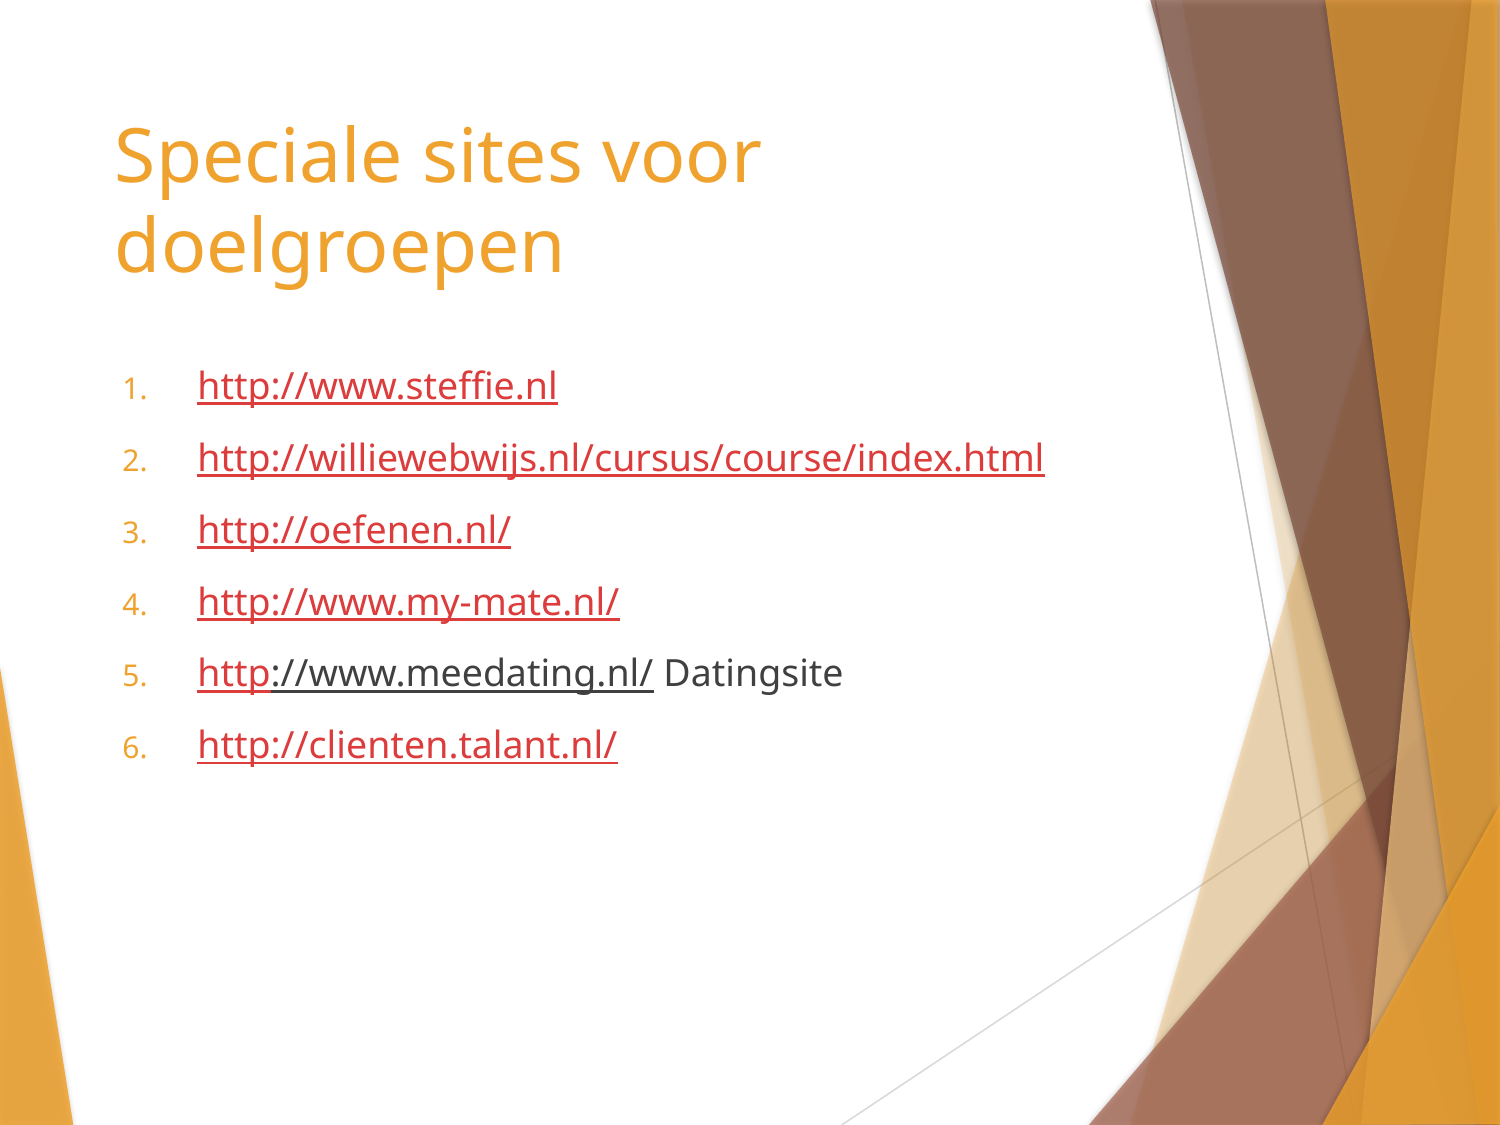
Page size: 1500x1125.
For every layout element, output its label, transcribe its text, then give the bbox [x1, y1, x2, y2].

title Speciale sites voor doelgroepen [99, 99, 1142, 317]
list http://www.steffie.nl http://williewebwijs.nl/cursus/course/index.html http://oefenen.nl/ http://www.my-mate.nl/ http://www.meedating.nl/ Datingsite http://clienten.talant.nl/ [99, 354, 1142, 992]
